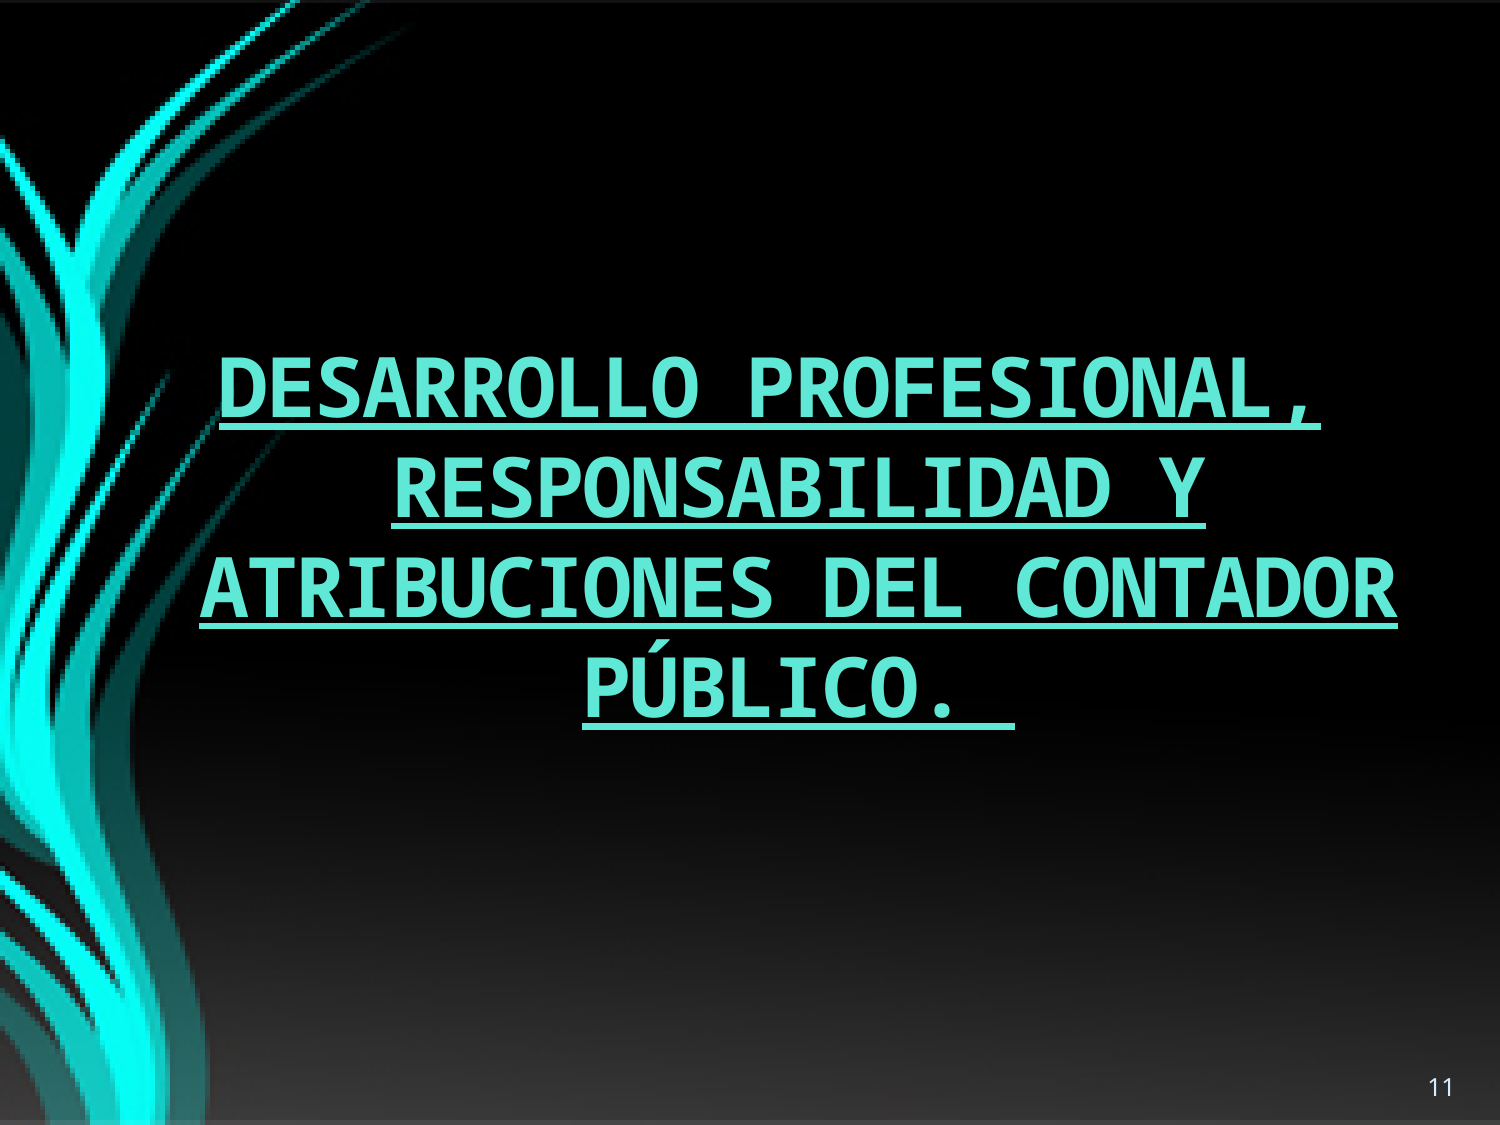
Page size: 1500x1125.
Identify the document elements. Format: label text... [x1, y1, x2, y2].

list DESARROLLO PROFESIONAL, RESPONSABILIDAD Y ATRIBUCIONES DEL CONTADOR PÚBLICO. [64, 326, 1465, 1077]
slide_number 11 [1412, 1052, 1488, 1113]
picture [0, 0, 1500, 1125]
